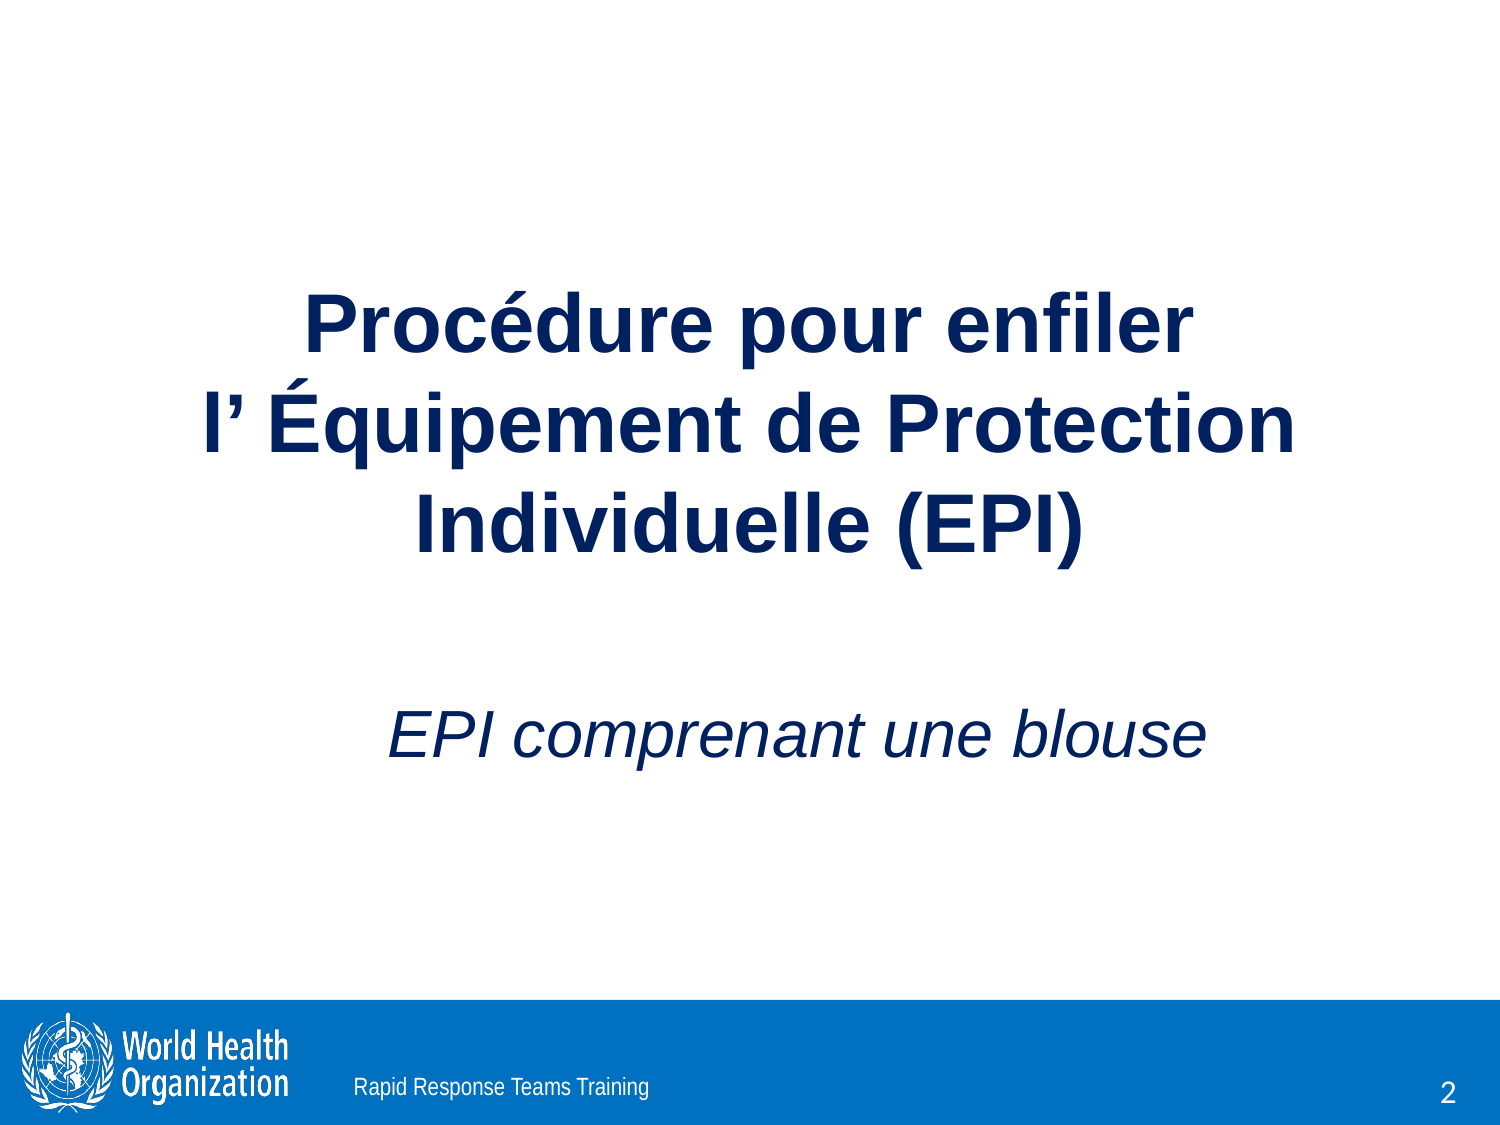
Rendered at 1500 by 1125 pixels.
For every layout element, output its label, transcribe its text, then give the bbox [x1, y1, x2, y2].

title Procédure pour enfiler l’ Équipement de Protection Individuelle (EPI) [112, 255, 1388, 683]
subtitle EPI comprenant une blouse [371, 683, 1245, 971]
picture [21, 1012, 288, 1113]
